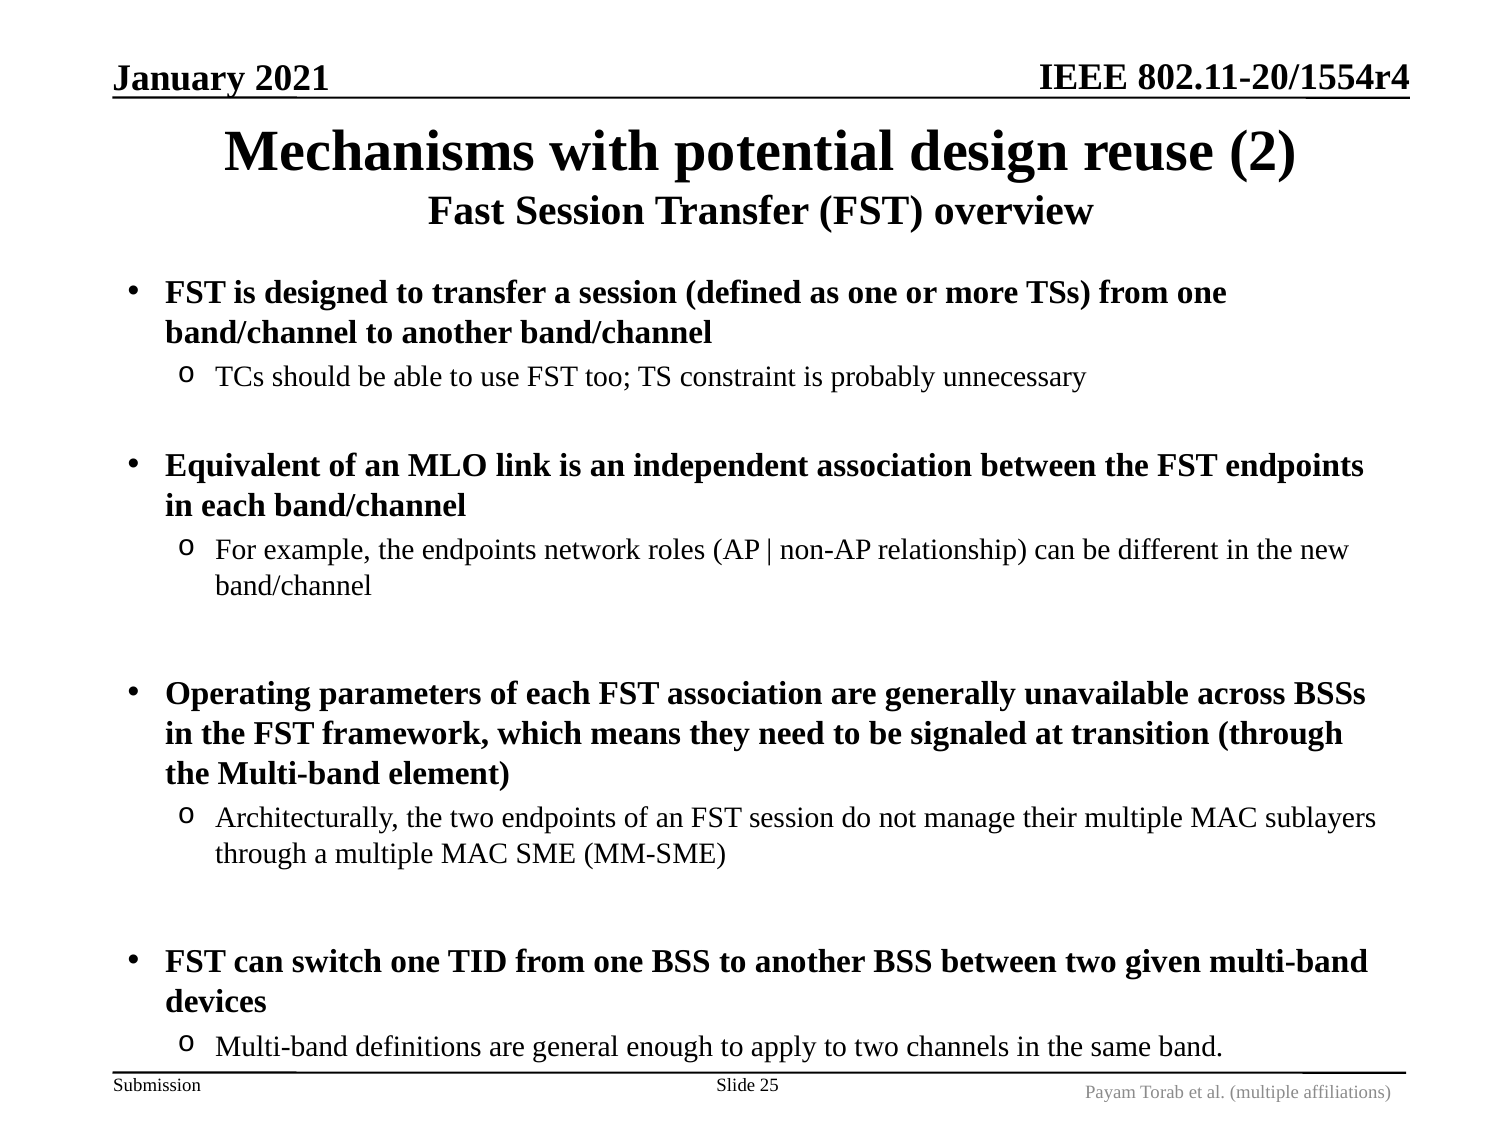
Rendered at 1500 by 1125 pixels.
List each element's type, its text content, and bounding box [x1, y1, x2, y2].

title Mechanisms with potential design reuse (2) Fast Session Transfer (FST) overview [112, 97, 1411, 248]
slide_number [112, 52, 563, 90]
slide_number Slide 25 [702, 1072, 793, 1111]
footer Payam Torab et al. (multiple affiliations) [877, 1072, 1407, 1110]
list FST is designed to transfer a session (defined as one or more TSs) from one band/channel to another band/channel TCs should be able to use FST too; TS constraint is probably unnecessary Equivalent of an MLO link is an independent association between the FST endpoints in each band/channel For example, the endpoints network roles (AP | non-AP relationship) can be different in the new band/channel Operating parameters of each FST association are generally unavailable across BSSs in the FST framework, which means they need to be signaled at transition (through the Multi-band element) Architecturally, the two endpoints of an FST session do not manage their multiple MAC sublayers through a multiple MAC SME (MM-SME) FST can switch one TID from one BSS to another BSS between two given multi-band devices Multi-band definitions are general enough to apply to two channels in the same band. [112, 262, 1411, 1073]
